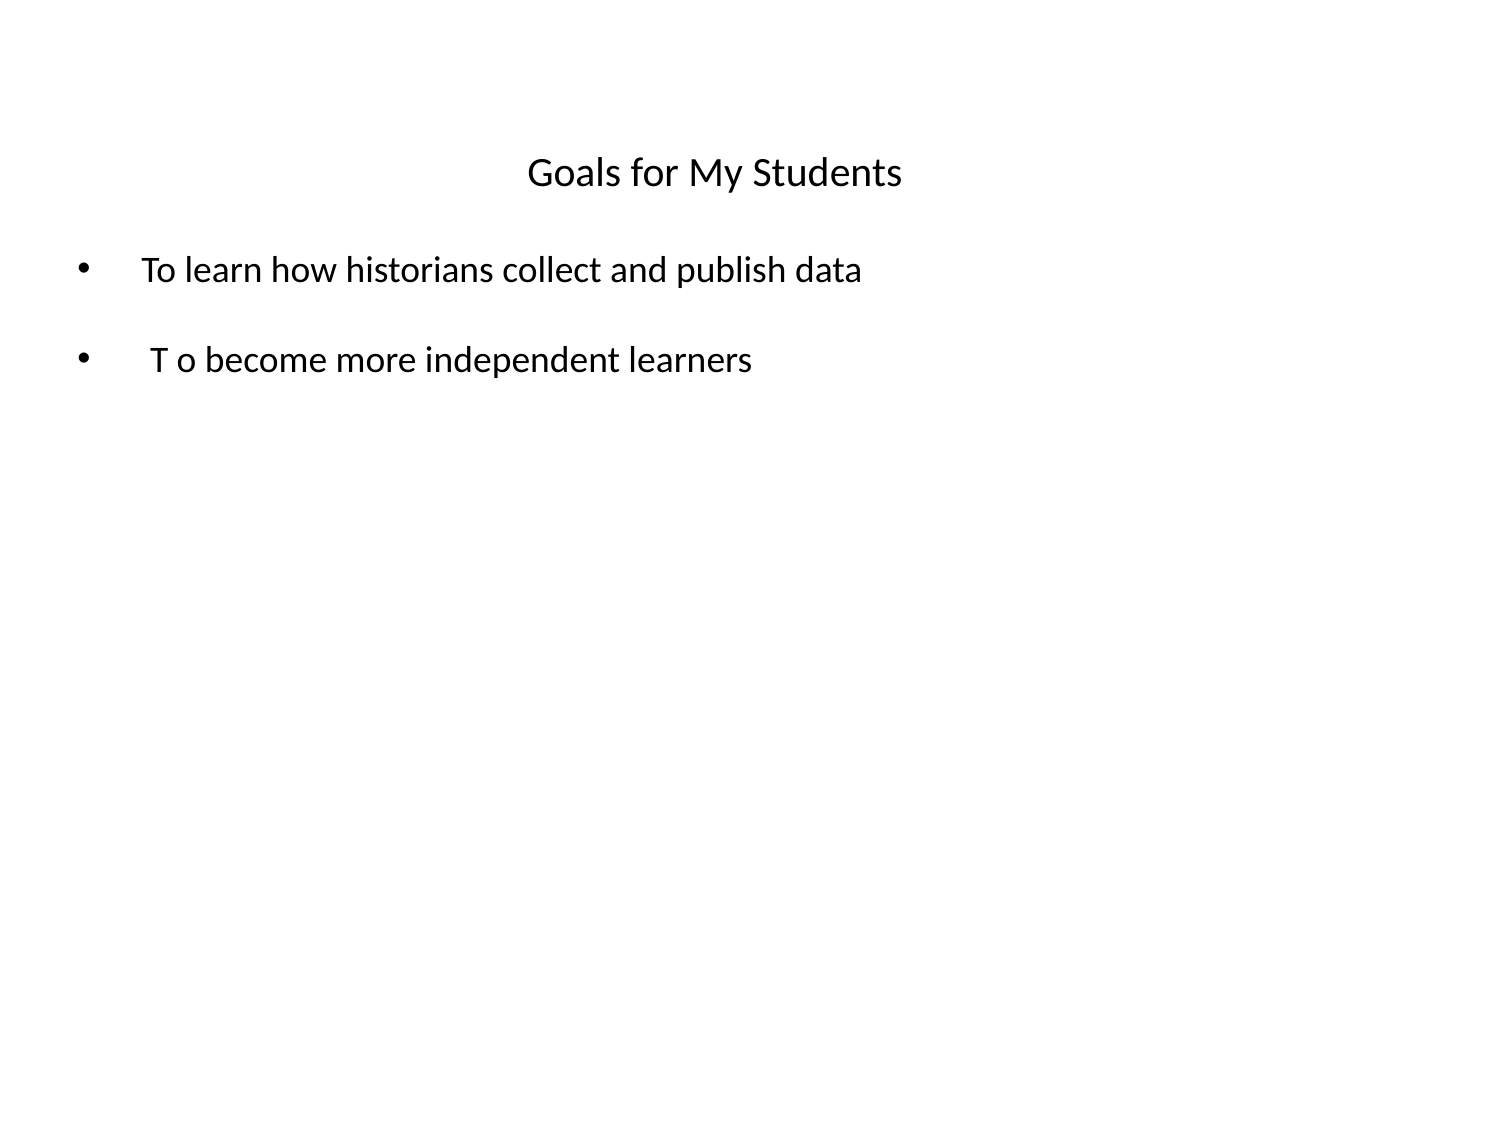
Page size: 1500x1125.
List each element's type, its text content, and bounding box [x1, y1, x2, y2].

text_box Goals for My Students To learn how historians collect and publish data T o become more independent learners [62, 137, 1438, 388]
